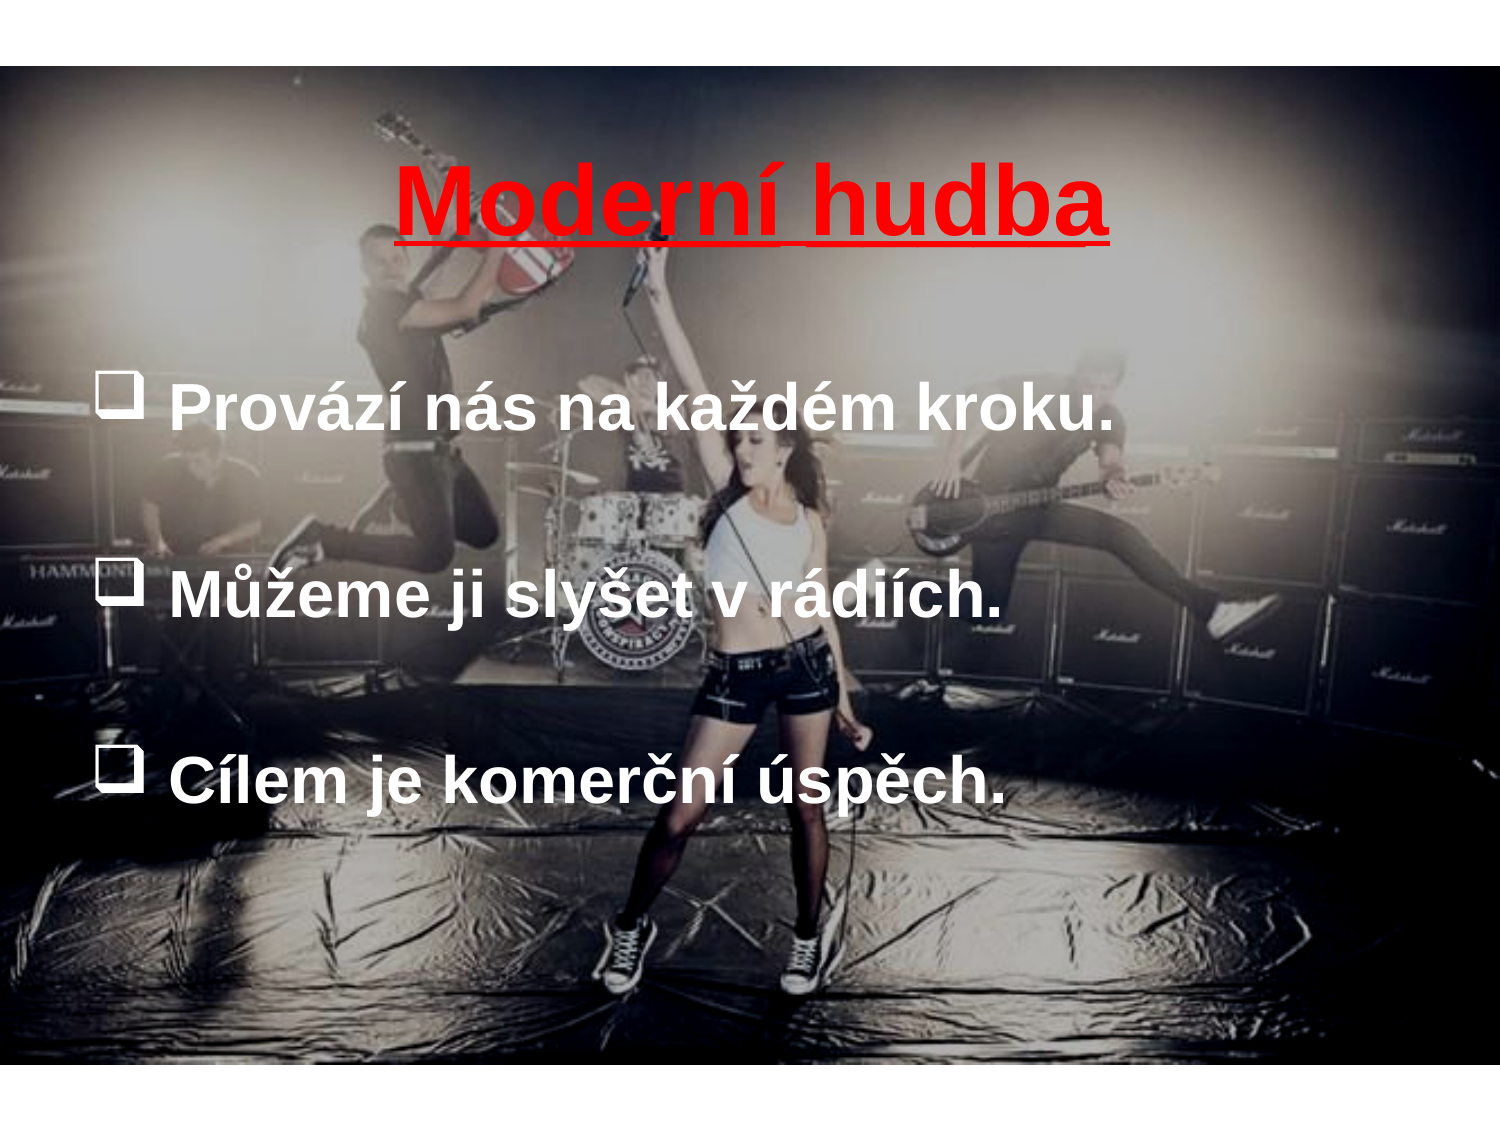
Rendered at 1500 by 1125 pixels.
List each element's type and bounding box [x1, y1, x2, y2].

picture [0, 66, 1500, 1065]
